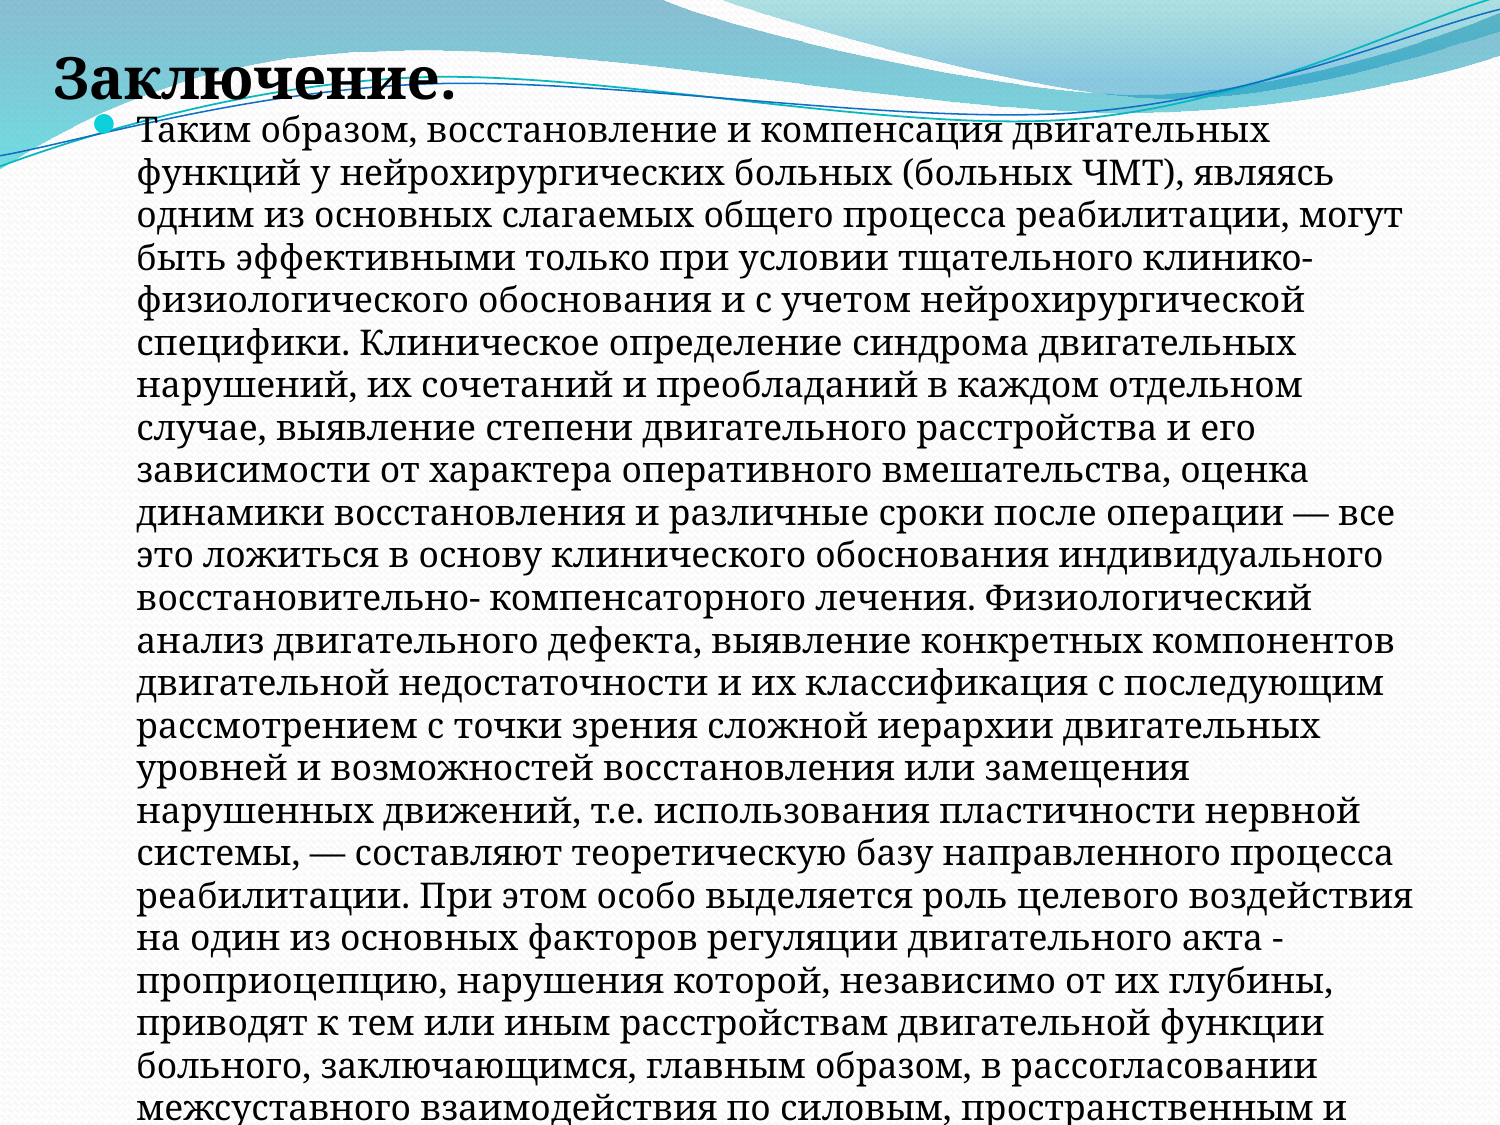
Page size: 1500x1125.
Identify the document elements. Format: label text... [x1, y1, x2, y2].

list Таким образом, восстановление и компенсация двигательных функций у нейрохирургических больных (больных ЧМТ), являясь одним из основных слагаемых общего процесса реабилитации, могут быть эффективными только при условии тщательного клинико-физиологического обоснования и с учетом нейрохирургической специфики. Клиническое определение синдрома двигательных нарушений, их сочетаний и преобладаний в каждом отдельном случае, выявление степени двигательного расстройства и его зависимости от характера оперативного вмешательства, оценка динамики восстановления и различные сроки после операции — все это ложиться в основу клинического обоснования индивидуального восстановительно- компенсаторного лечения. Физиологический анализ двигательного дефекта, выявление конкретных компонентов двигательной недостаточности и их классификация с последующим рассмотрением с точки зрения сложной иерархии двигательных уровней и возможностей восстановления или замещения нарушенных движений, т.е. использования пластичности нервной системы, — составляют теоретическую базу направленного процесса реабилитации. При этом особо выделяется роль целевого воздействия на один из основных факторов регуляции двигательного акта - проприоцепцию, нарушения которой, независимо от их глубины, приводят к тем или иным расстройствам двигательной функции больного, заключающимся, главным образом, в рассогласовании межсуставного взаимодействия по силовым, пространственным и временным величинам. Динамичное и разнообразное использование клинических и физиологических данных позволяют разработать обширный, [76, 99, 1449, 1000]
title Заключение. [53, 19, 1425, 112]
